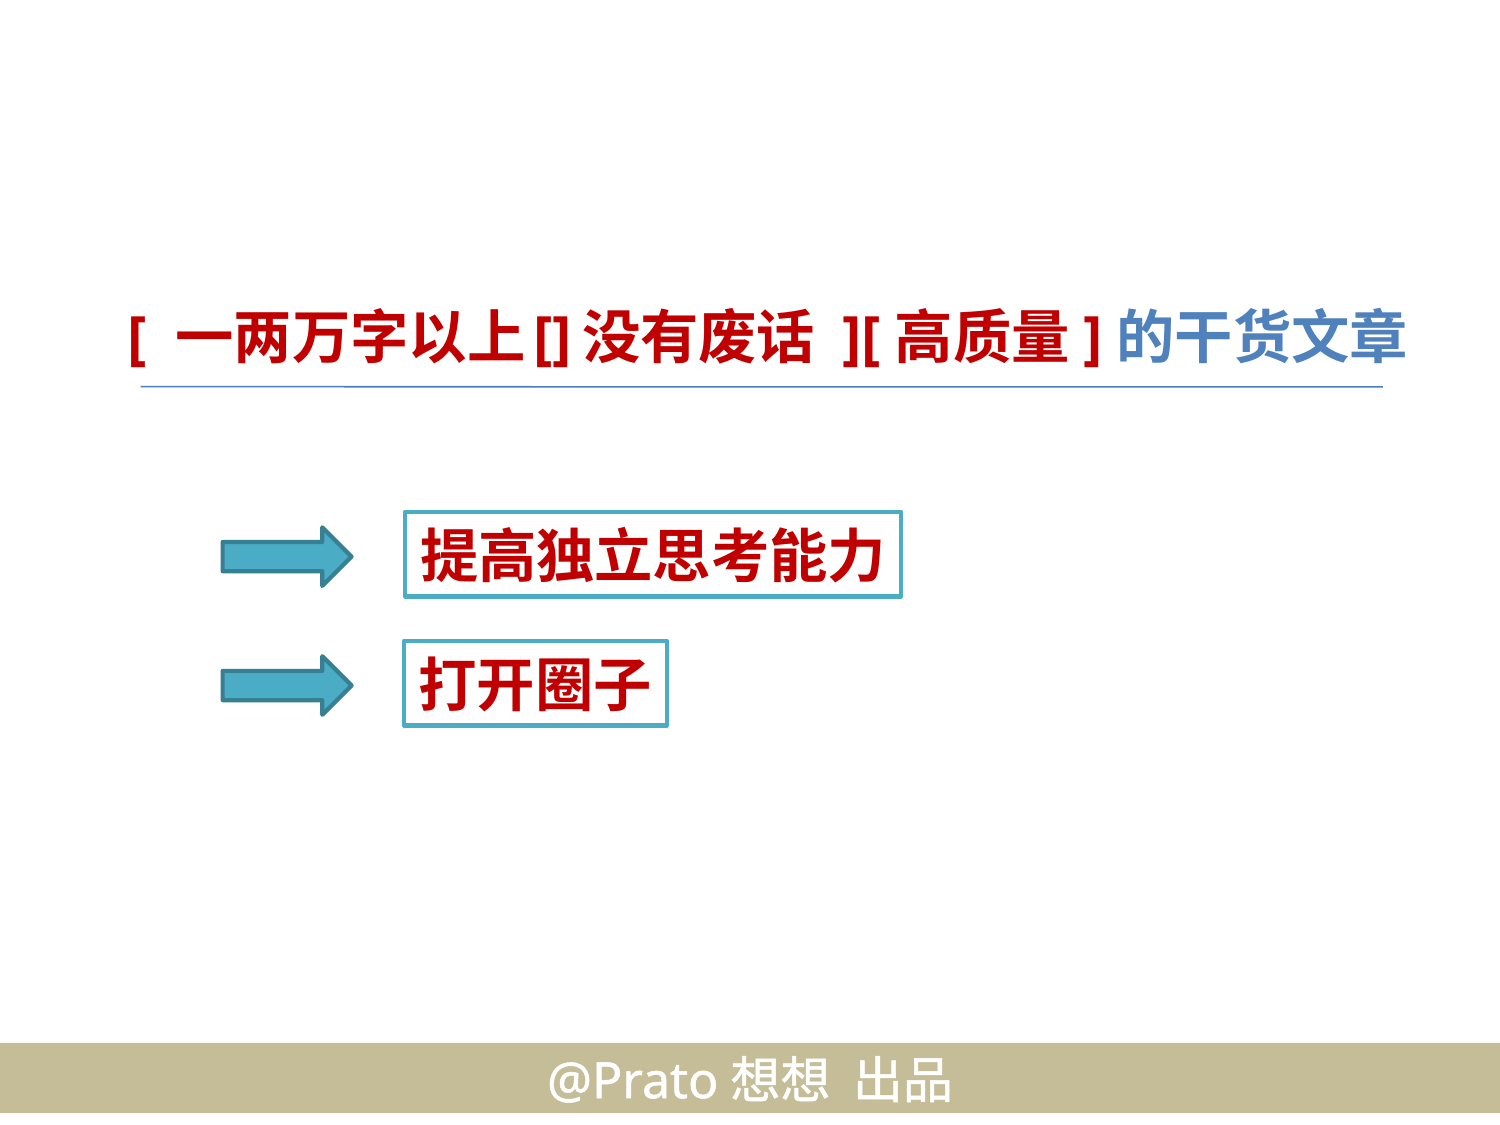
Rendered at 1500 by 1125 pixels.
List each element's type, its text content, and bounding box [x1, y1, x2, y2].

text_box 提高独立思考能力 [403, 510, 903, 599]
text_box [220, 525, 354, 588]
text_box 打开圈子 [402, 639, 669, 728]
text_box [ 一两万字以上 ] [112, 292, 518, 378]
text_box [220, 654, 354, 717]
text_box @Prato想想 出品 [0, 1041, 1500, 1115]
text_box [ 没有废话 ][高质量]的干货文章 [518, 292, 1423, 378]
